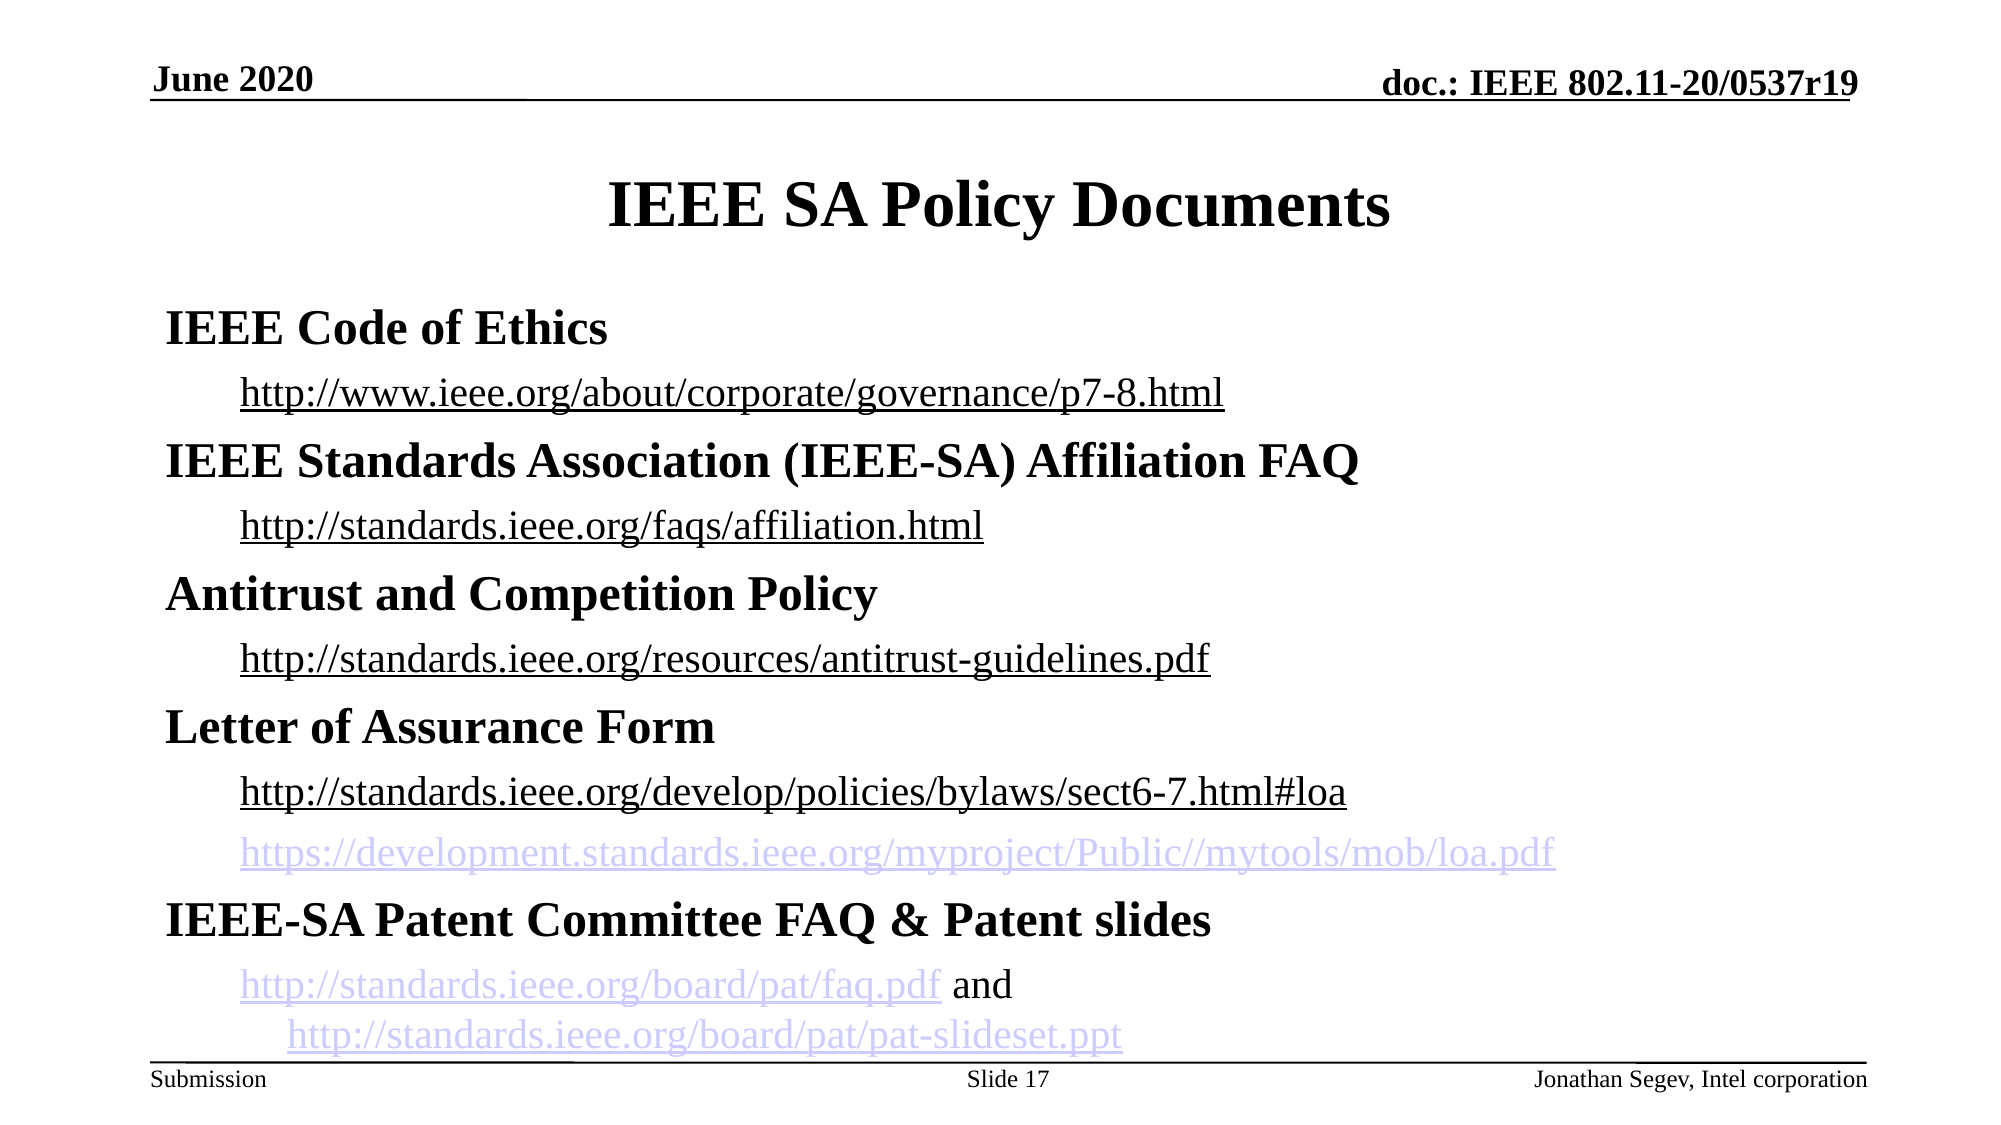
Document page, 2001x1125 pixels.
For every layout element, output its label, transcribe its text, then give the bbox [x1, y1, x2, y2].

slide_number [152, 54, 563, 100]
list IEEE Code of Ethics http://www.ieee.org/about/corporate/governance/p7-8.html IEEE Standards Association (IEEE-SA) Affiliation FAQ http://standards.ieee.org/faqs/affiliation.html Antitrust and Competition Policy http://standards.ieee.org/resources/antitrust-guidelines.pdf Letter of Assurance Form http://standards.ieee.org/develop/policies/bylaws/sect6-7.html#loa https://development.standards.ieee.org/myproject/Public//mytools/mob/loa.pdf IEEE-SA Patent Committee FAQ & Patent slides http://standards.ieee.org/board/pat/faq.pdf and http://standards.ieee.org/board/pat/pat-slideset.ppt [149, 286, 1850, 1000]
footer Jonathan Segev, Intel corporation [1171, 1061, 1869, 1093]
slide_number Slide 17 [950, 1061, 1067, 1123]
title IEEE SA Policy Documents [149, 112, 1850, 286]
